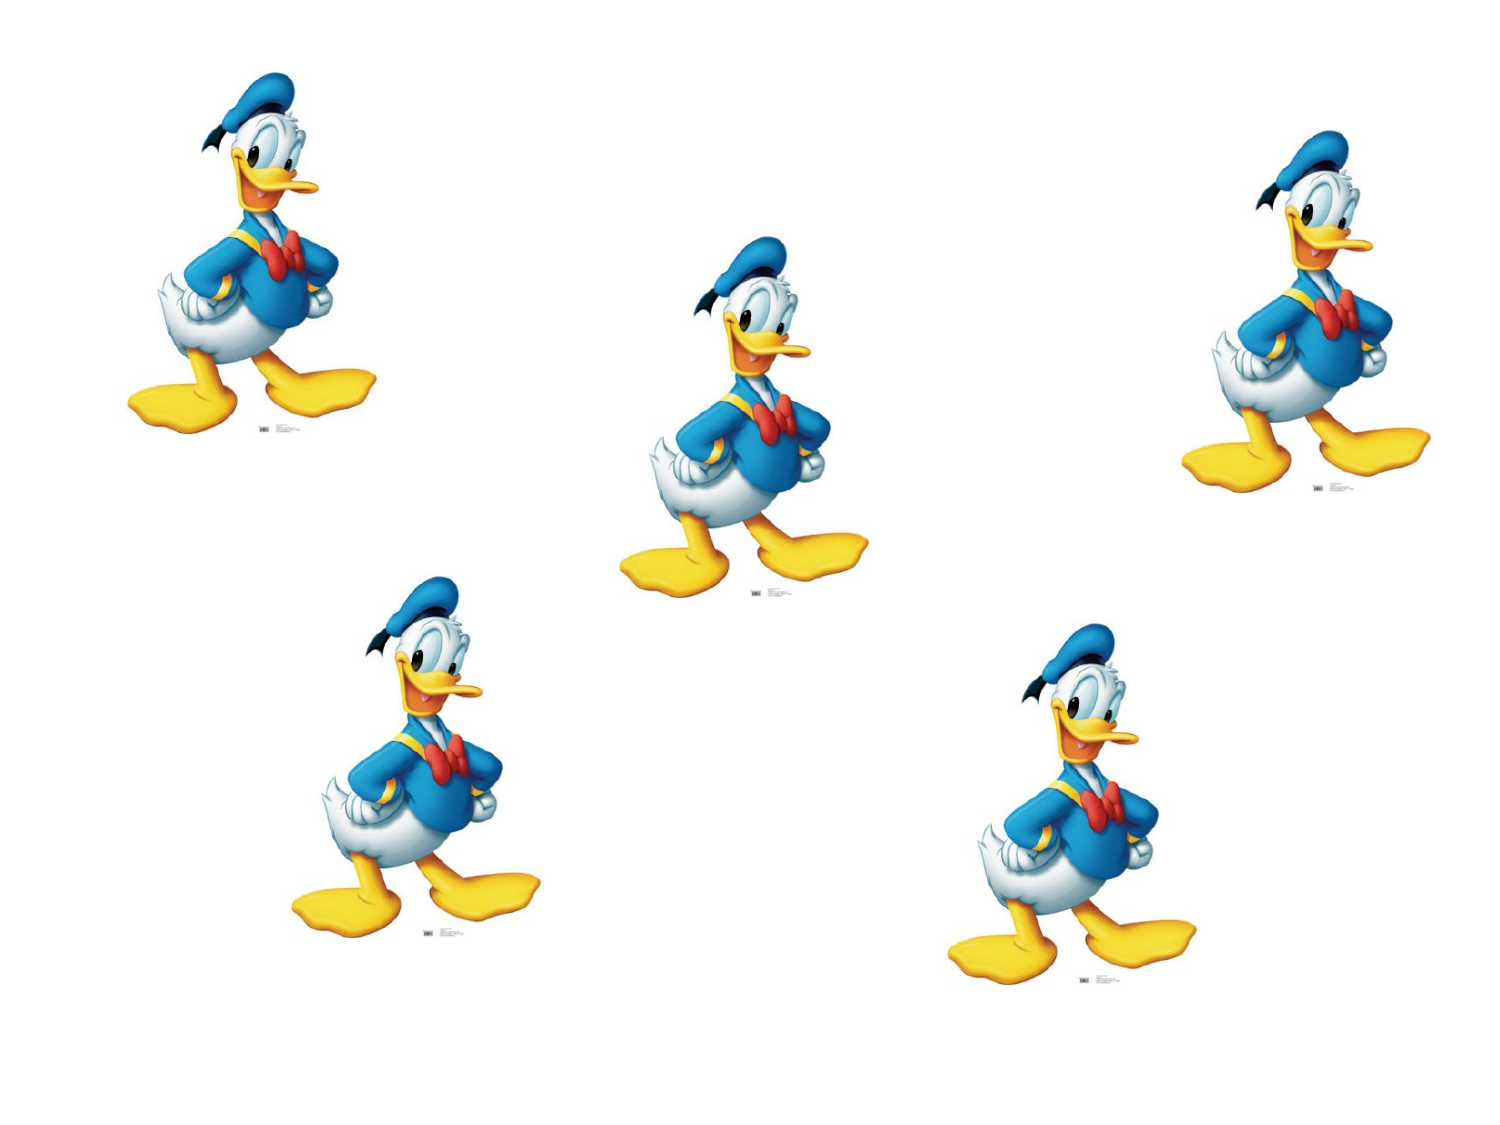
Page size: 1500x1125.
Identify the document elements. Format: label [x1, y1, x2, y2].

picture [937, 620, 1210, 985]
picture [116, 70, 390, 434]
picture [280, 573, 554, 938]
picture [1171, 128, 1445, 493]
picture [609, 234, 882, 598]
